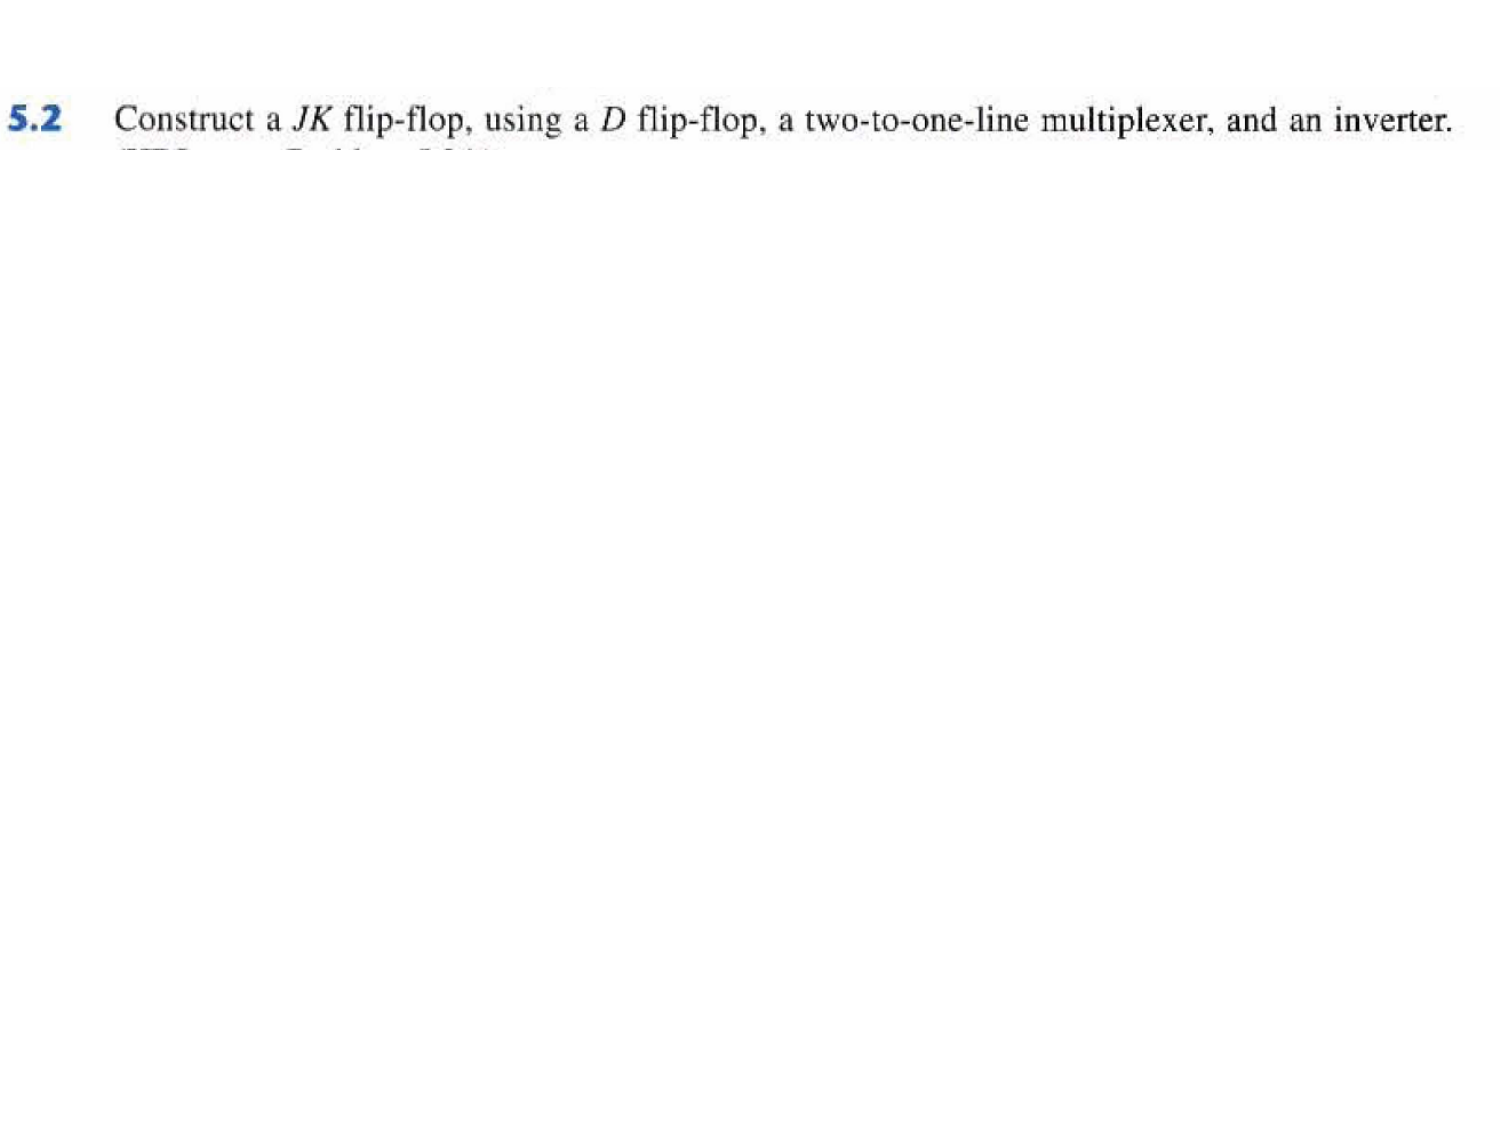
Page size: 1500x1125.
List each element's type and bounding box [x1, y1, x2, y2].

picture [0, 87, 1500, 150]
